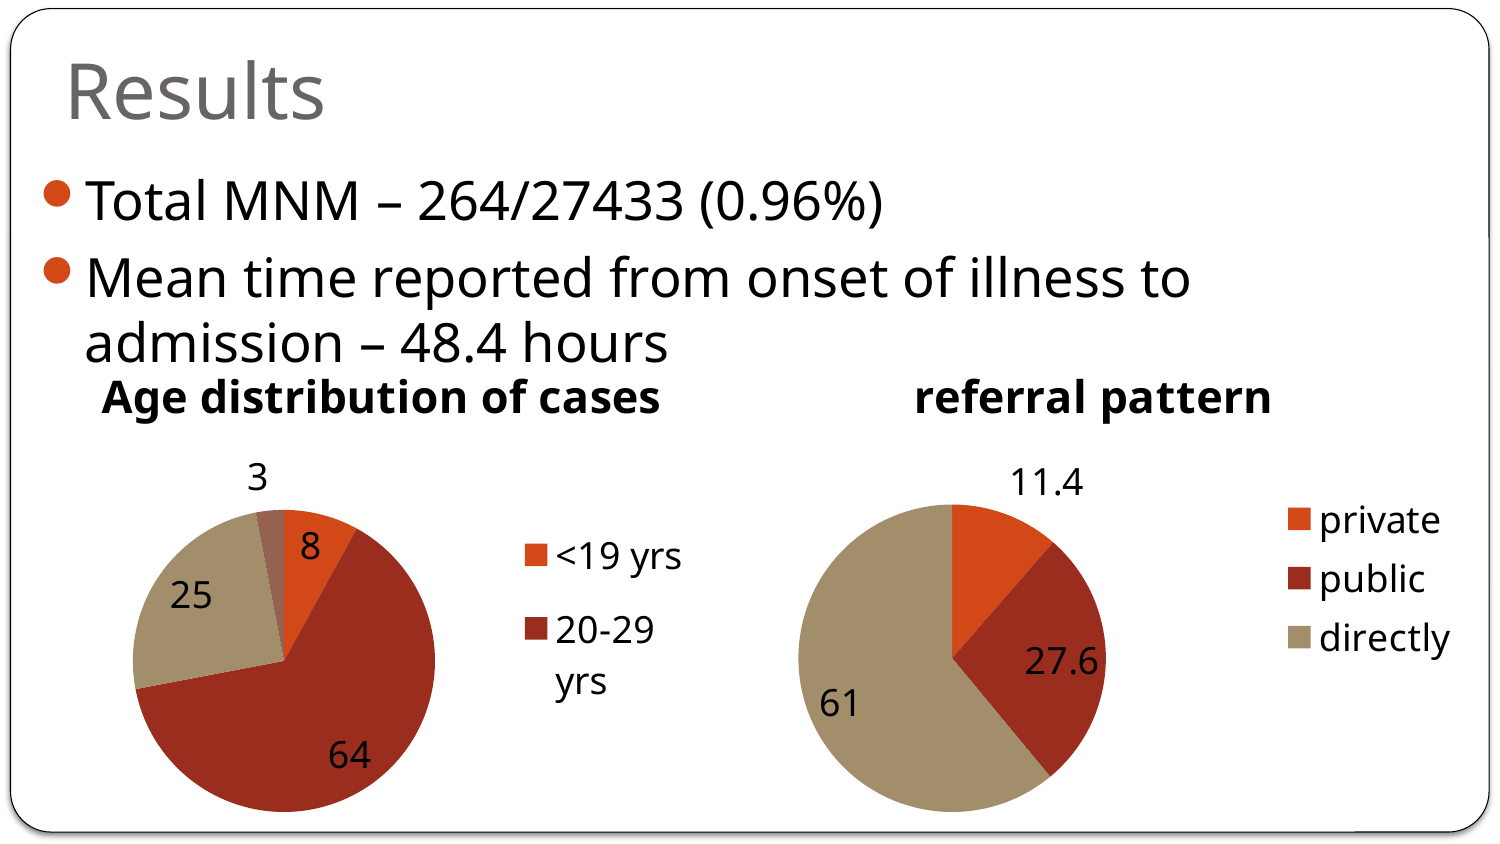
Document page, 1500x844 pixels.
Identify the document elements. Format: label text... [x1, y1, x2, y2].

title Results [50, 34, 1450, 150]
list Total MNM – 264/27433 (0.96%) Mean time reported from onset of illness to admission – 48.4 hours [24, 159, 1463, 332]
chart [0, 334, 1476, 823]
